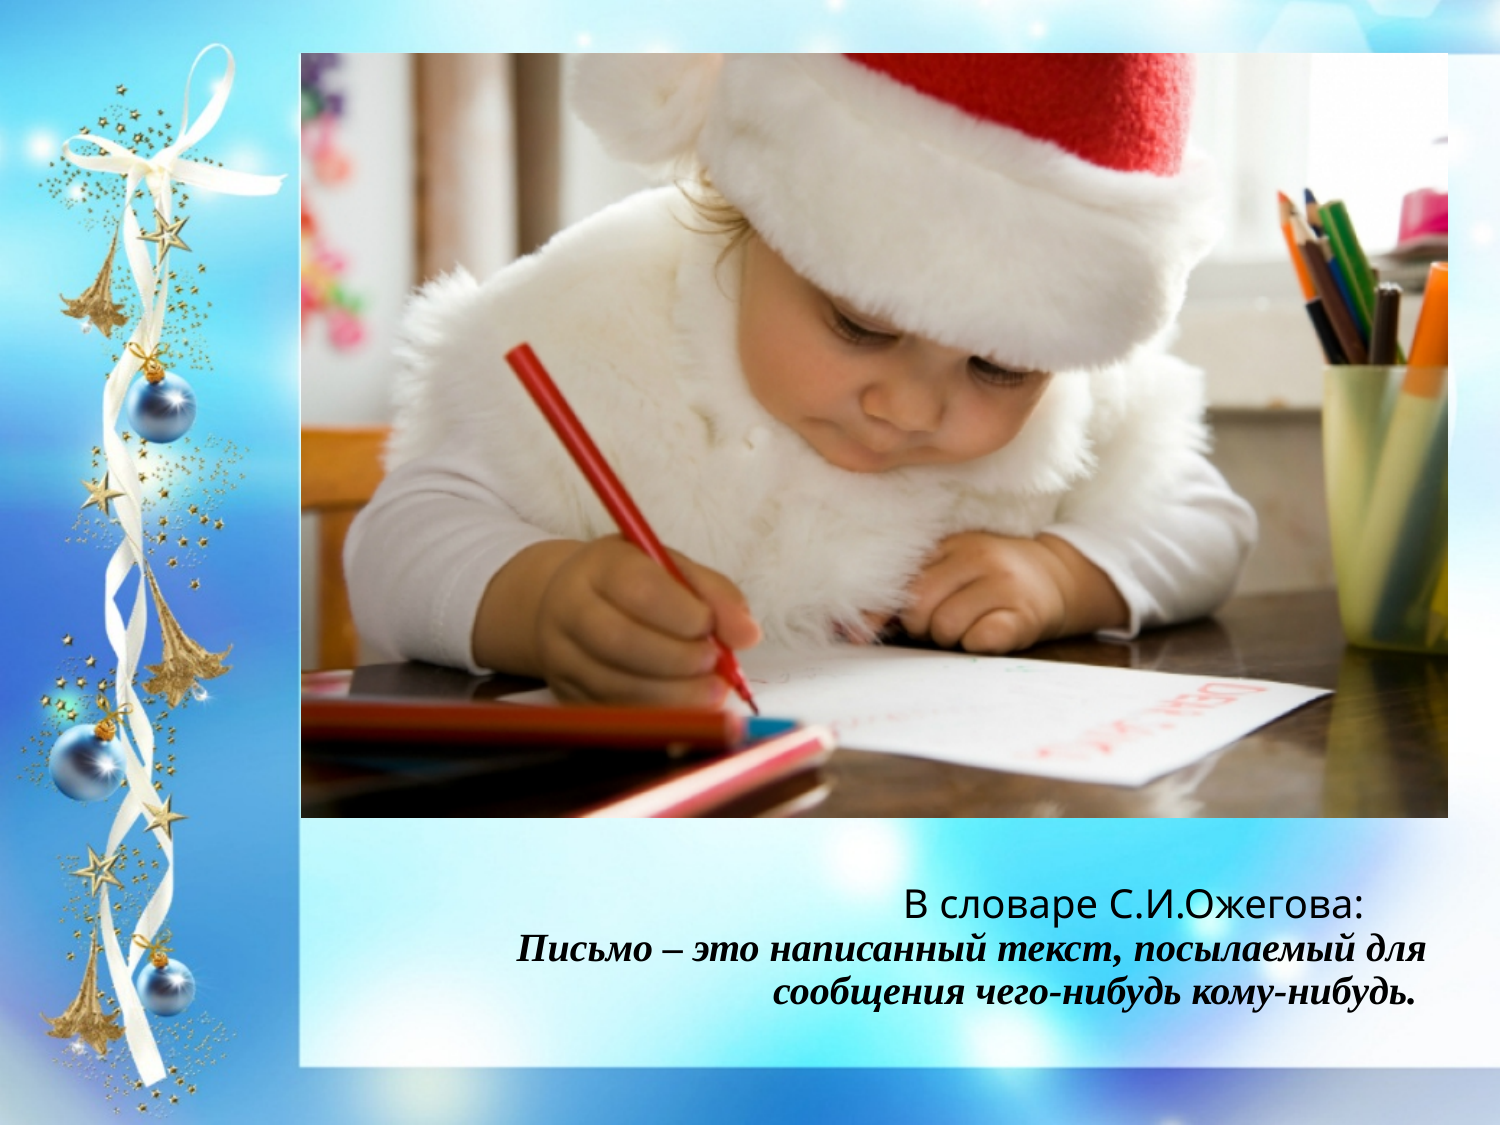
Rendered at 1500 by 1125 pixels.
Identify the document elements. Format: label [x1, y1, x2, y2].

list [301, 53, 1448, 818]
picture [0, 0, 1500, 1125]
